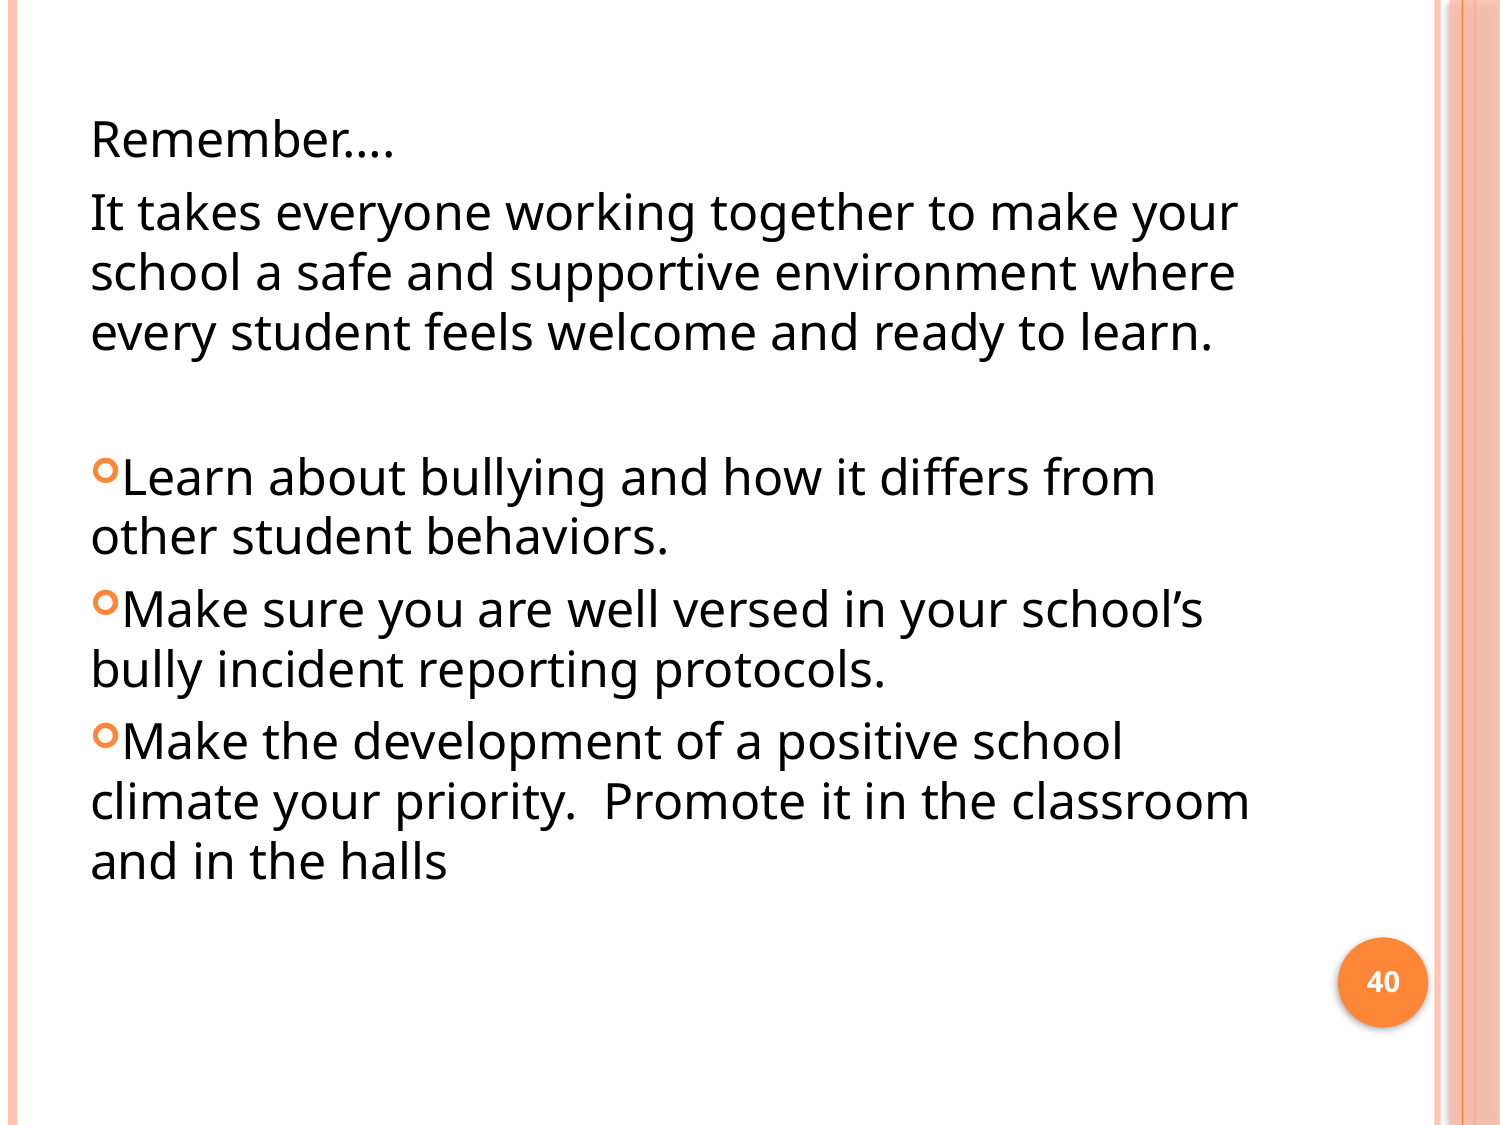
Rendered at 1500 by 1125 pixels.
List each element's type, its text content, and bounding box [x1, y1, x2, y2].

list Remember…. It takes everyone working together to make your school a safe and supportive environment where every student feels welcome and ready to learn. Learn about bullying and how it differs from other student behaviors. Make sure you are well versed in your school’s bully incident reporting protocols. Make the development of a positive school climate your priority. Promote it in the classroom and in the halls [75, 99, 1300, 1062]
slide_number 40 [1333, 940, 1434, 1026]
